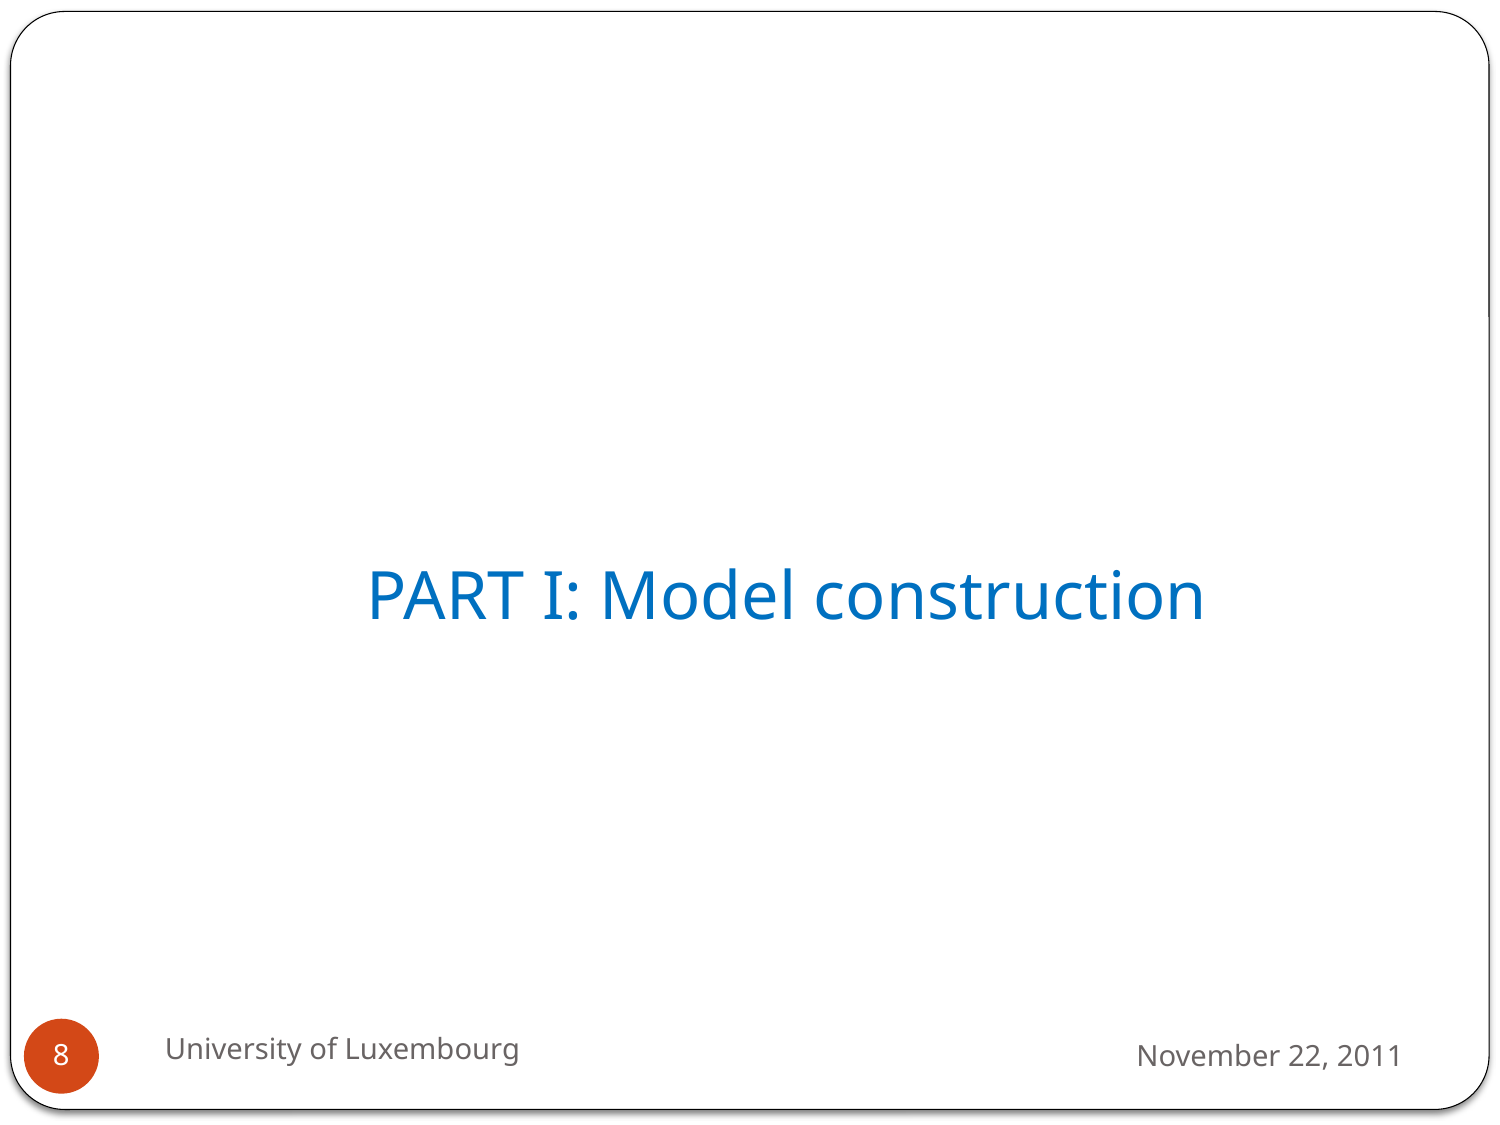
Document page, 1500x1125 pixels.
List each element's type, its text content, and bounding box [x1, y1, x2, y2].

list PART I: Model construction [150, 237, 1425, 988]
slide_number 8 [23, 1018, 99, 1094]
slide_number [1012, 1015, 1419, 1094]
footer University of Luxembourg [150, 1012, 800, 1088]
